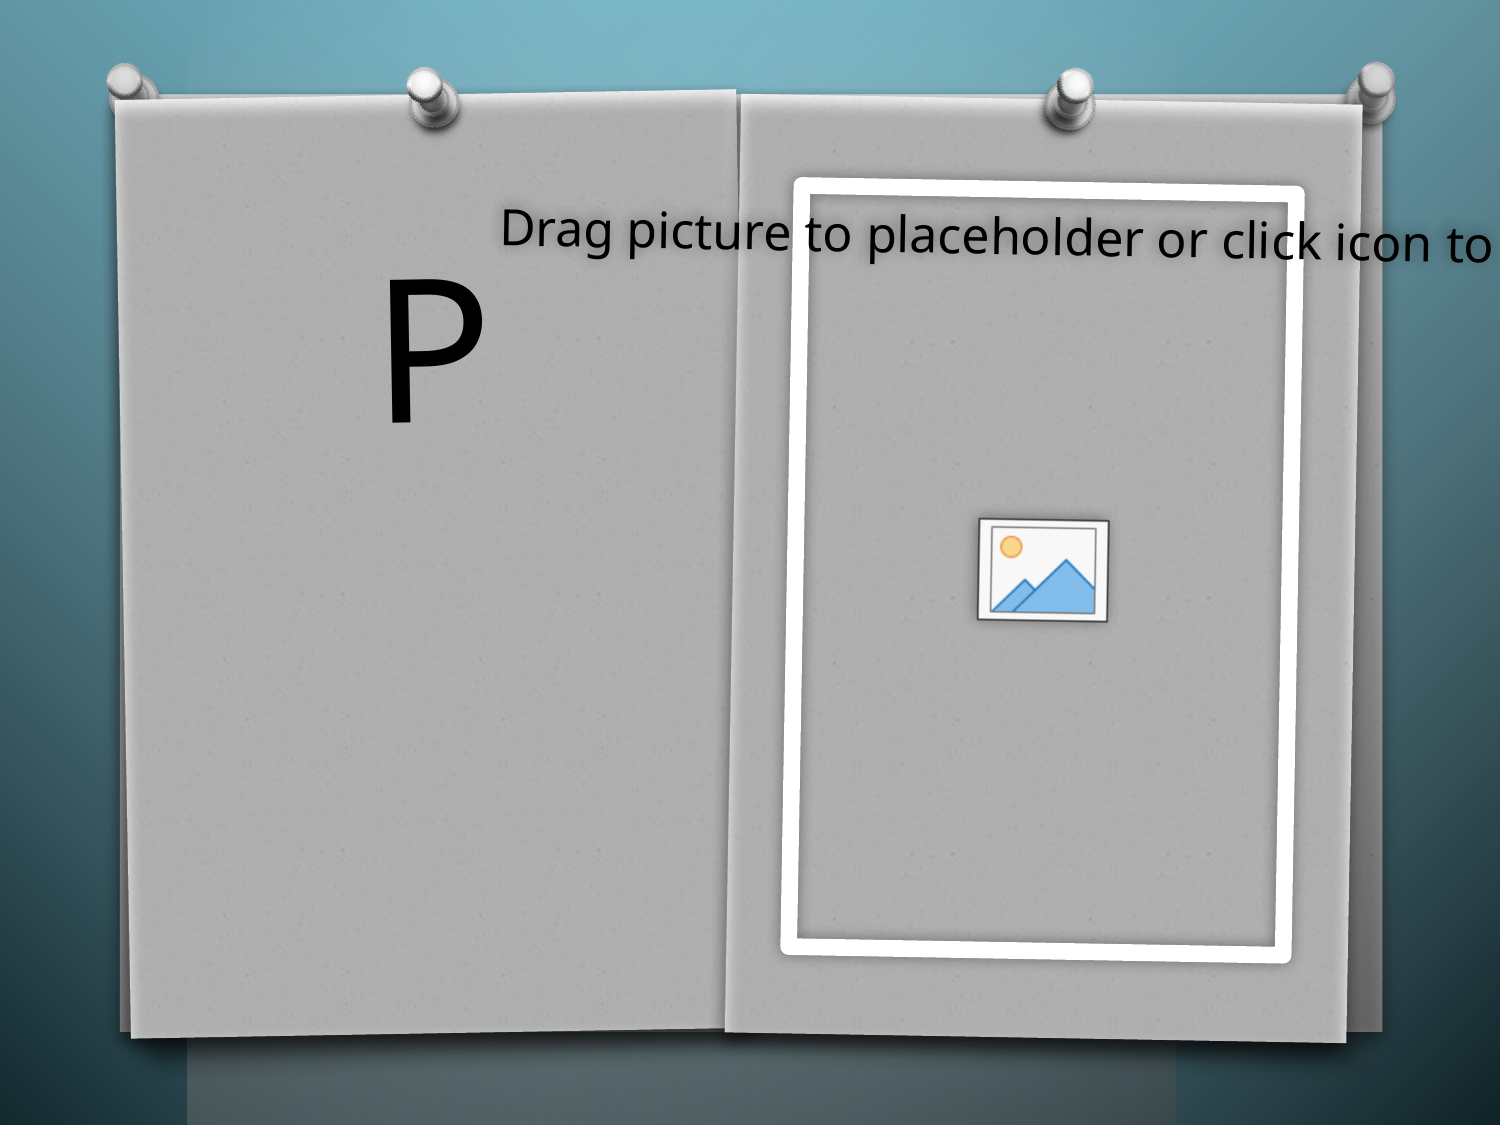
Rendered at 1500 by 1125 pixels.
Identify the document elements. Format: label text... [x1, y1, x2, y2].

title P [179, 222, 687, 475]
picture [375, 33, 497, 157]
picture [1016, 41, 1138, 162]
picture [803, 197, 1282, 943]
